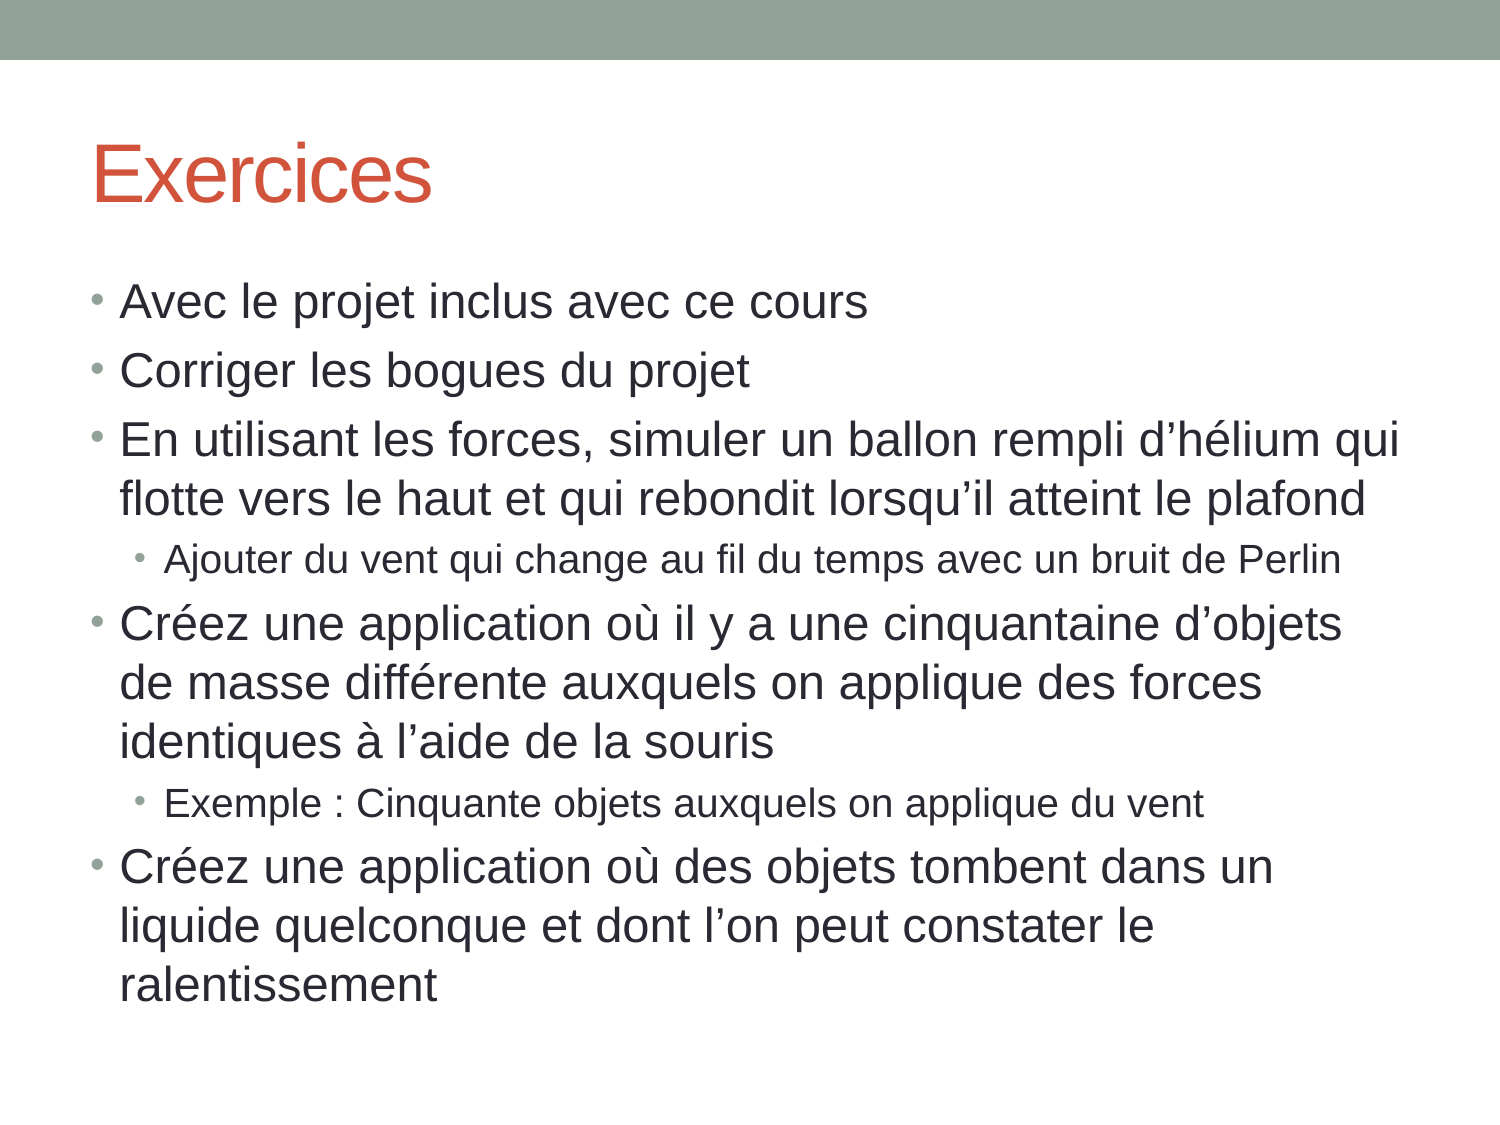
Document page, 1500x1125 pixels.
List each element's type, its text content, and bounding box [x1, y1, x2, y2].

title Exercices [75, 87, 1425, 250]
list Avec le projet inclus avec ce cours Corriger les bogues du projet En utilisant les forces, simuler un ballon rempli d’hélium qui flotte vers le haut et qui rebondit lorsqu’il atteint le plafond Ajouter du vent qui change au fil du temps avec un bruit de Perlin Créez une application où il y a une cinquantaine d’objets de masse différente auxquels on applique des forces identiques à l’aide de la souris Exemple : Cinquante objets auxquels on applique du vent Créez une application où des objets tombent dans un liquide quelconque et dont l’on peut constater le ralentissement [75, 262, 1425, 1063]
